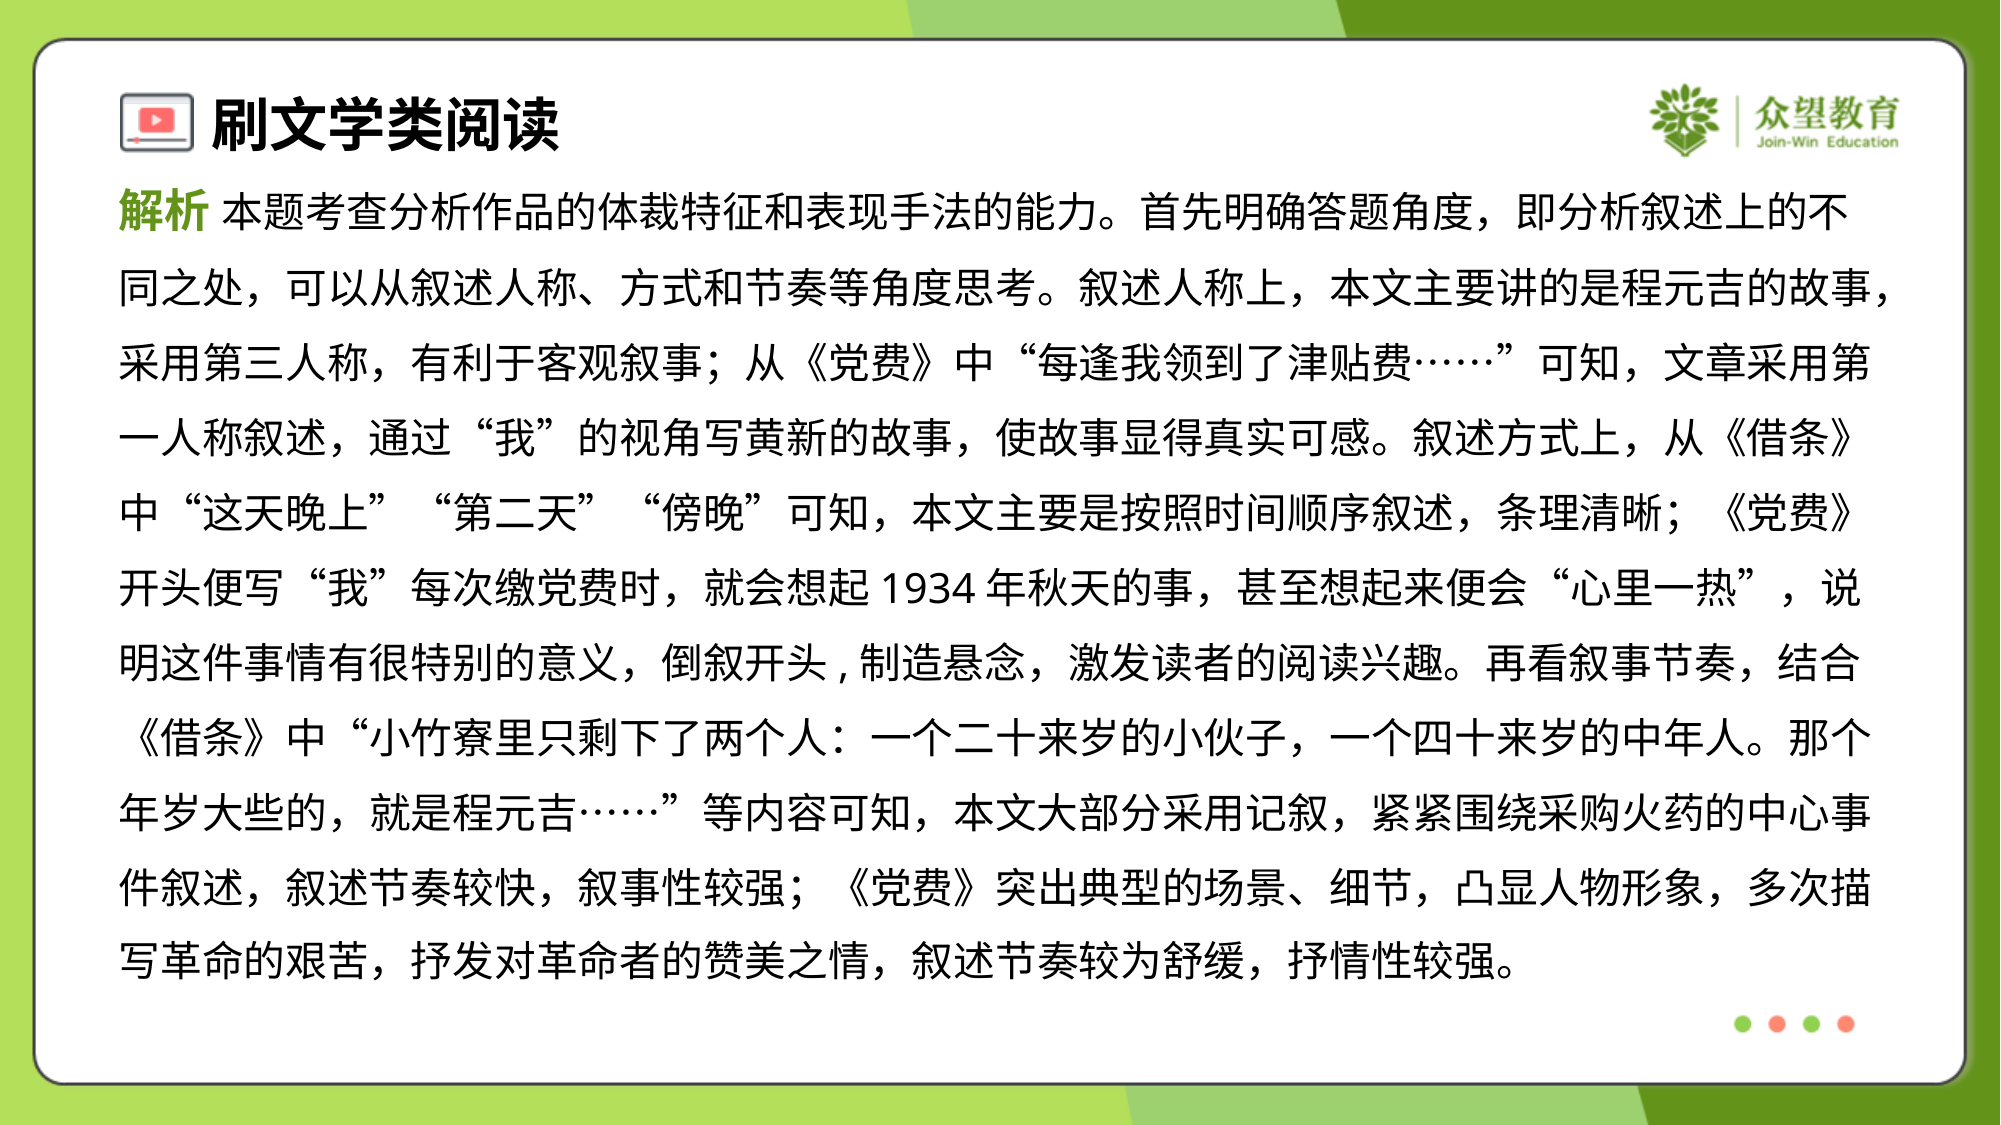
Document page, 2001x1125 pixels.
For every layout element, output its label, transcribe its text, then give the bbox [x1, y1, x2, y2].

picture [0, 0, 2000, 1125]
text_box 解析 本题考查分析作品的体裁特征和表现手法的能力。首先明确答题角度，即分析叙述上的不 同之处，可以从叙述人称、方式和节奏等角度思考。叙述人称上，本文主要讲的是程元吉的故事， 采用第三人称，有利于客观叙事；从《党费》中“每逢我领到了津贴费……”可知，文章采用第 一人称叙述，通过“我”的视角写黄新的故事，使故事显得真实可感。叙述方式上，从《借条》 中“这天晚上”“第二天”“傍晚”可知，本文主要是按照时间顺序叙述，条理清晰；《党费》 开头便写“我”每次缴党费时，就会想起1934年秋天的事，甚至想起来便会“心里一热”，说 明这件事情有很特别的意义，倒叙开头,制造悬念，激发读者的阅读兴趣。再看叙事节奏，结合 《借条》中“小竹寮里只剩下了两个人：一个二十来岁的小伙子，一个四十来岁的中年人。那个 年岁大些的，就是程元吉……”等内容可知，本文大部分采用记叙，紧紧围绕采购火药的中心事 件叙述，叙述节奏较快，叙事性较强；《党费》突出典型的场景、细节，凸显人物形象，多次描 写革命的艰苦，抒发对革命者的赞美之情，叙述节奏较为舒缓，抒情性较强。 [118, 159, 1883, 977]
